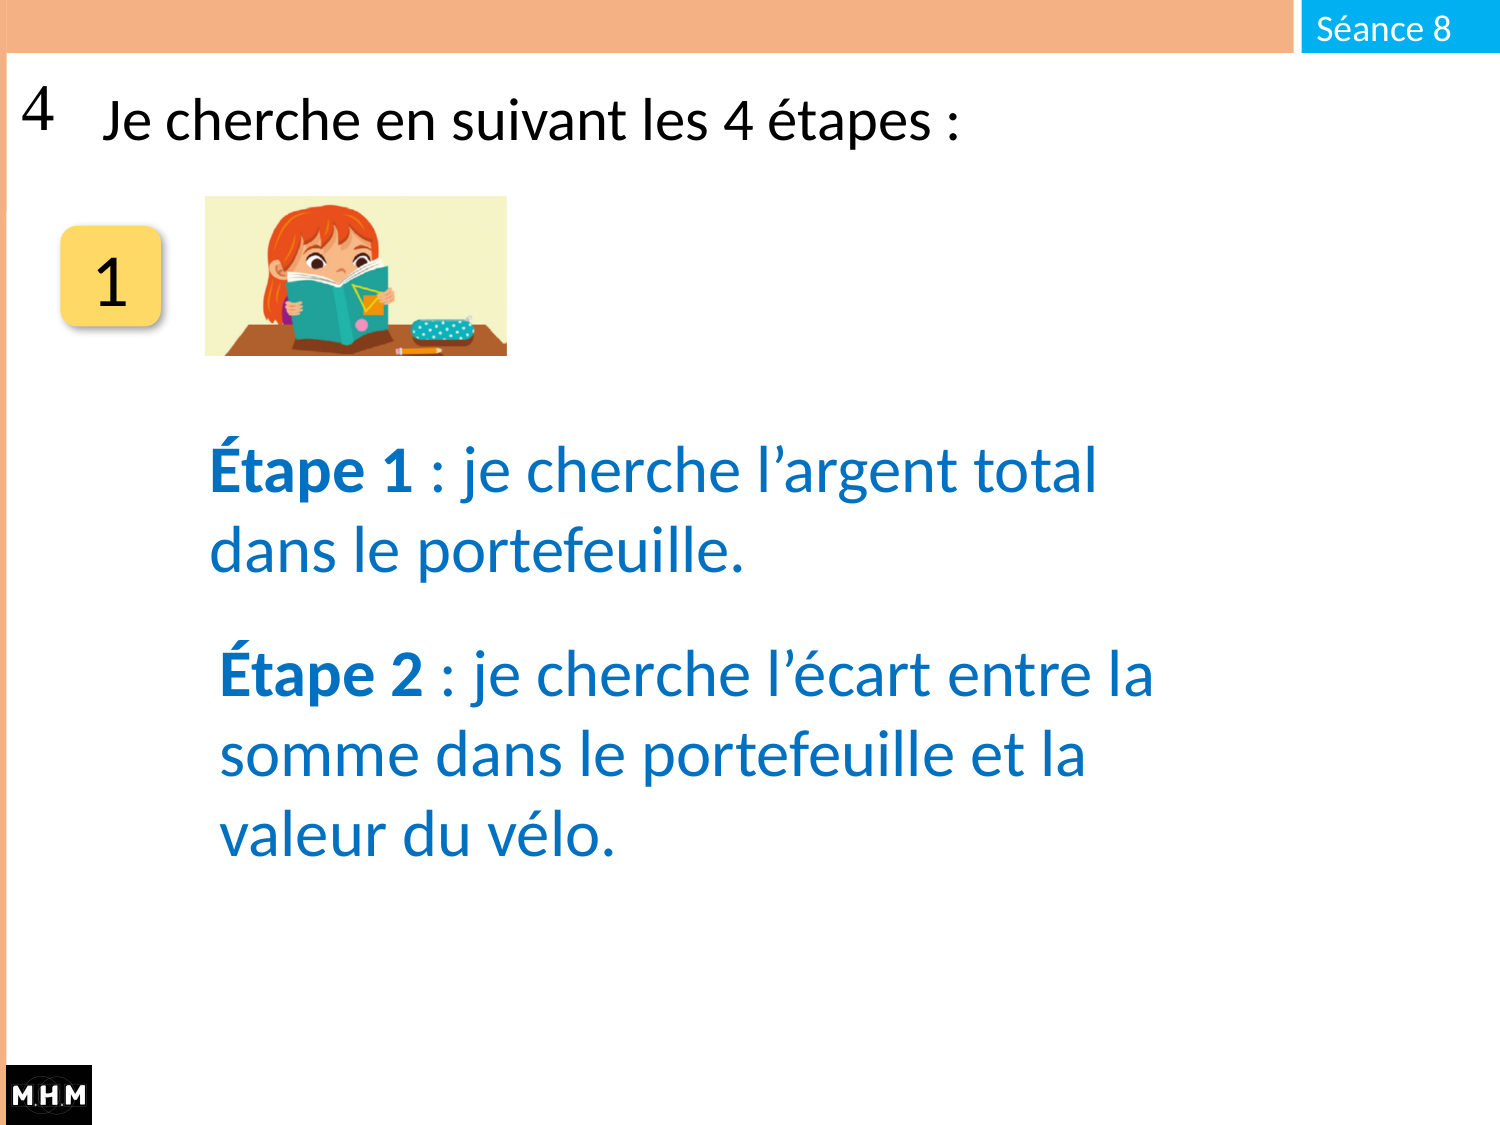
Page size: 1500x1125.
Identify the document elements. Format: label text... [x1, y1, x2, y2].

title Je cherche en suivant les 4 étapes : [88, 35, 1382, 161]
text_box 1 [58, 223, 164, 329]
picture [204, 196, 515, 356]
text_box Étape 2 : je cherche l’écart entre la somme dans le portefeuille et la valeur du vélo. [204, 622, 1185, 878]
text_box Étape 1 : je cherche l’argent total dans le portefeuille. [194, 418, 1179, 594]
picture [6, 1065, 92, 1125]
